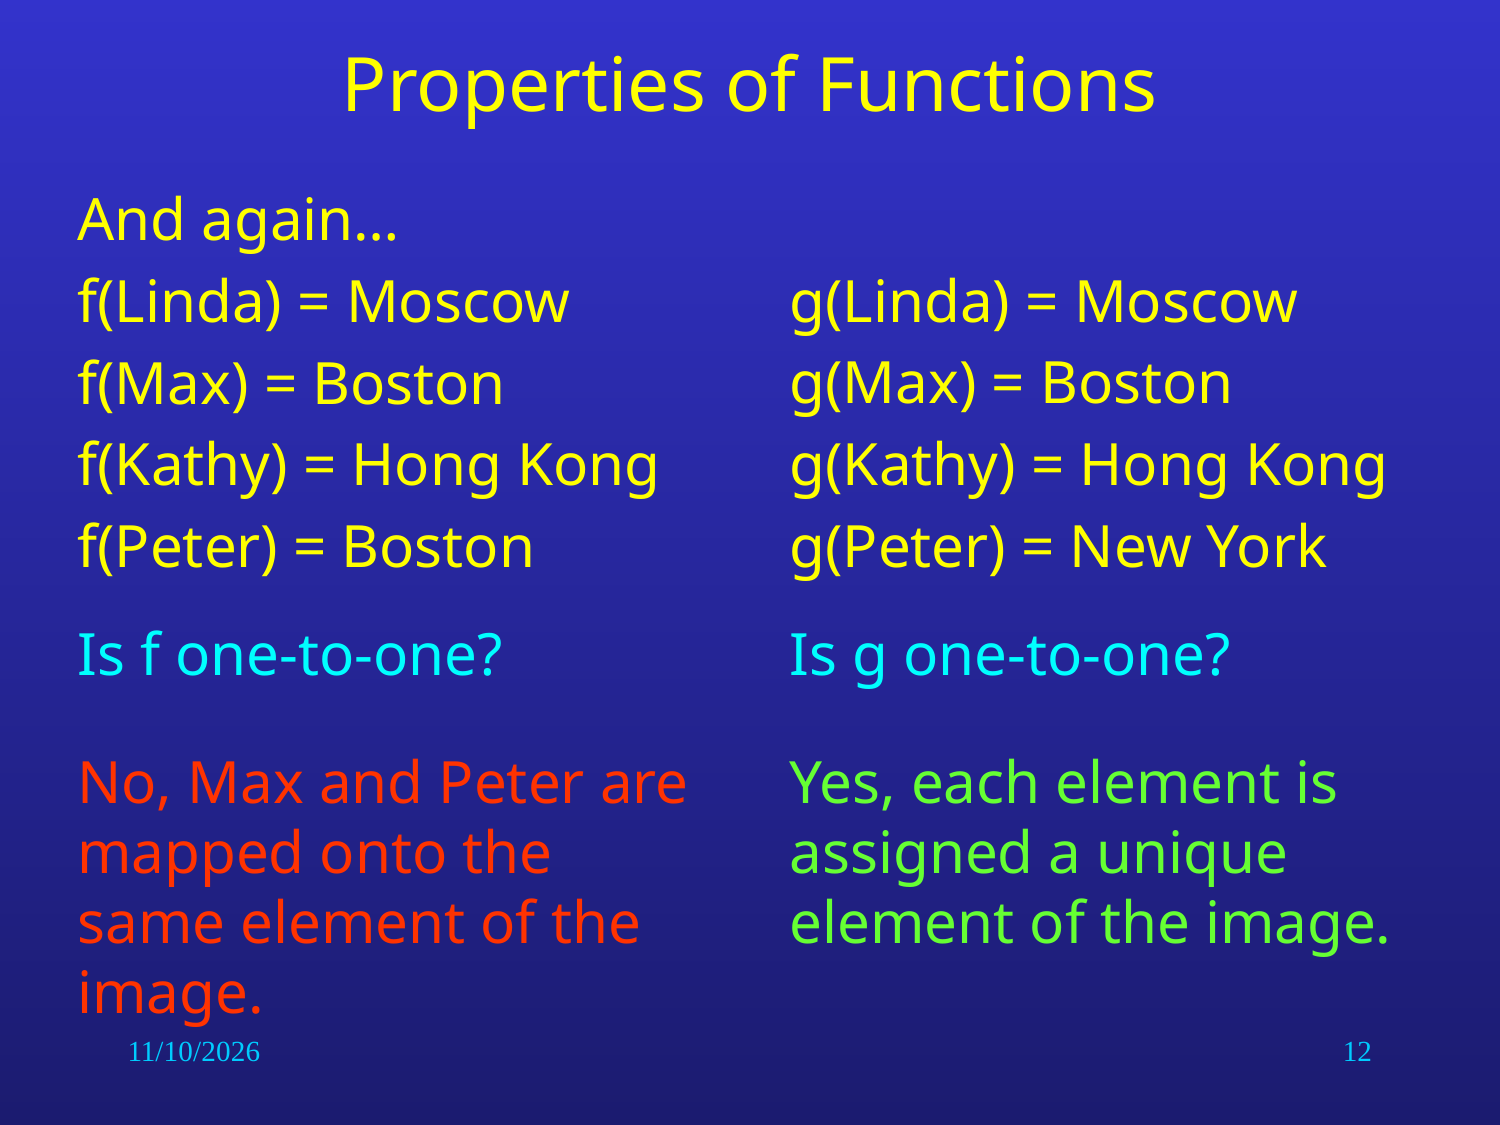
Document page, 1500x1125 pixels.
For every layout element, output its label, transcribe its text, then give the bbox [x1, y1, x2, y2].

slide_number 12 [1074, 1025, 1388, 1100]
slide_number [112, 1025, 425, 1100]
text_box g(Linda) = Moscow g(Max) = Boston g(Kathy) = Hong Kong g(Peter) = New York Is g one-to-one? Yes, each element is assigned a unique element of the image. [774, 174, 1425, 1000]
list And again… f(Linda) = Moscow f(Max) = Boston f(Kathy) = Hong Kong f(Peter) = Boston Is f one-to-one? No, Max and Peter are mapped onto the same element of the image. [62, 174, 713, 1000]
title Properties of Functions [112, 24, 1388, 138]
